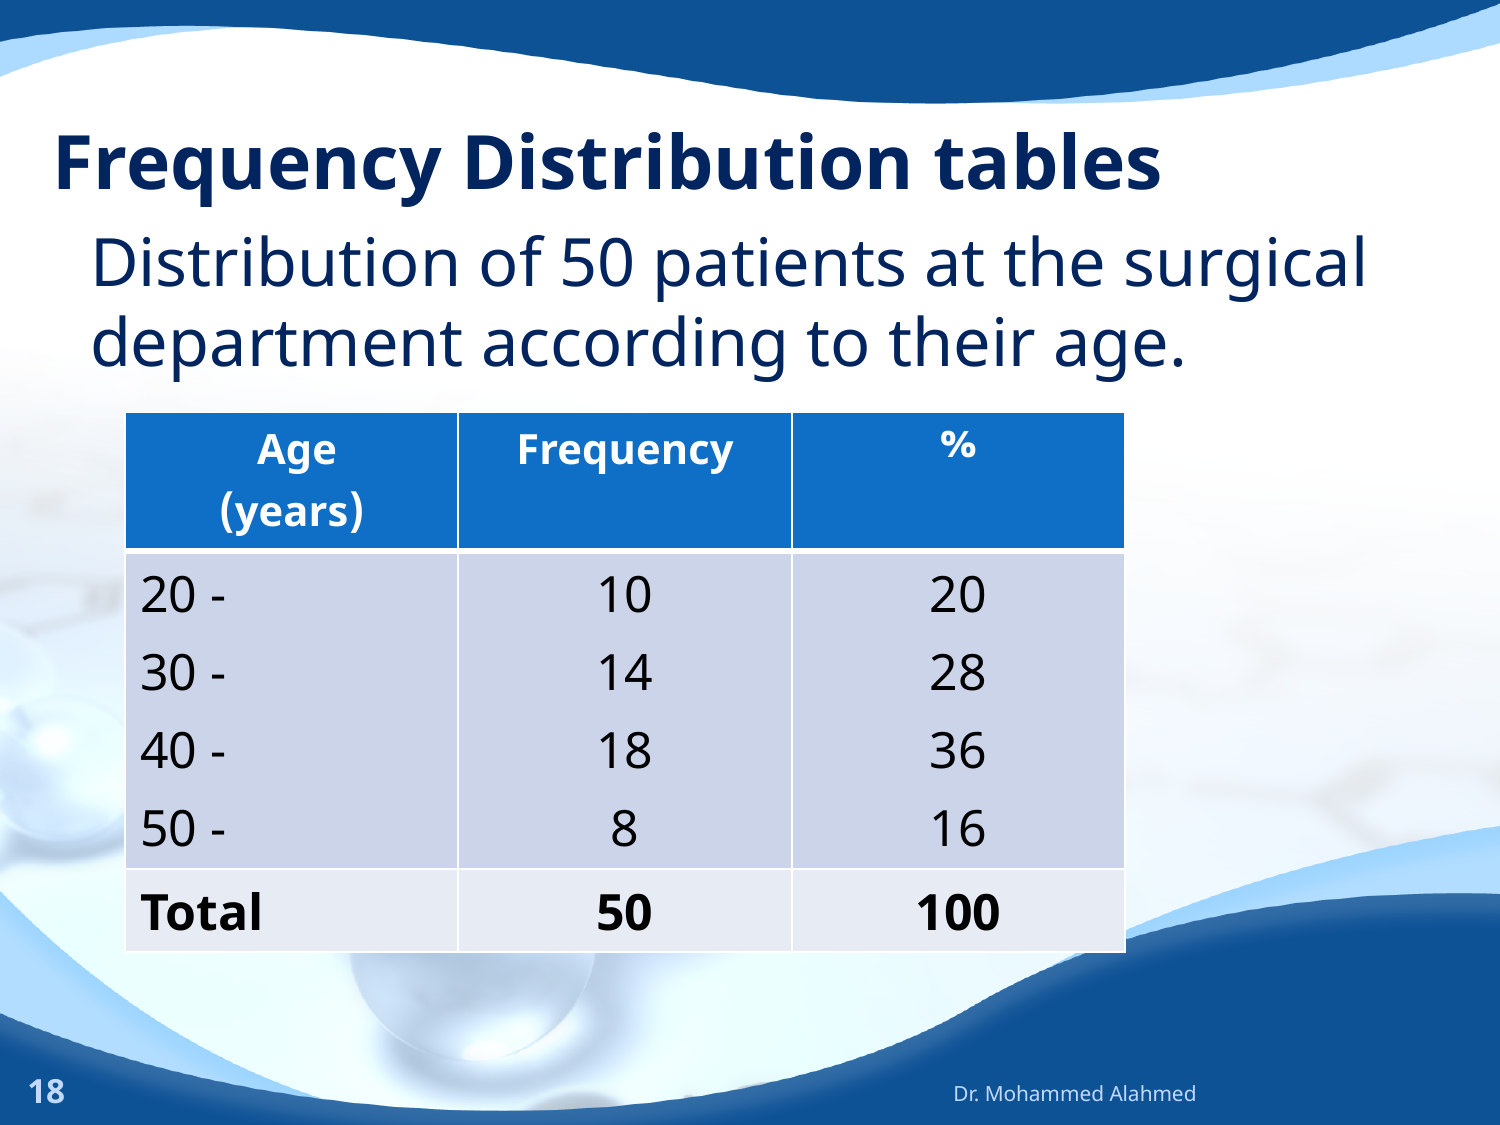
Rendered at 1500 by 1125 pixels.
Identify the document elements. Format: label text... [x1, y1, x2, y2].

footer Dr. Mohammed Alahmed [837, 1073, 1313, 1125]
table_cell Total [126, 870, 457, 951]
list Distribution of 50 patients at the surgical department according to their age. [75, 212, 1425, 1005]
table_cell 20 28 36 16 [793, 554, 1124, 868]
table_cell 50 [459, 870, 791, 951]
slide_number 18 [12, 1062, 363, 1123]
table_header Age (years) [126, 413, 457, 548]
table_header % [793, 413, 1124, 548]
table_cell 20 - 30 - 40 - 50 - [126, 554, 457, 868]
table_header Frequency [459, 413, 791, 548]
table_cell 10 14 18 8 [459, 554, 791, 868]
picture [0, 0, 1500, 1125]
table_cell 100 [793, 870, 1124, 951]
title Frequency Distribution tables [37, 107, 1388, 213]
